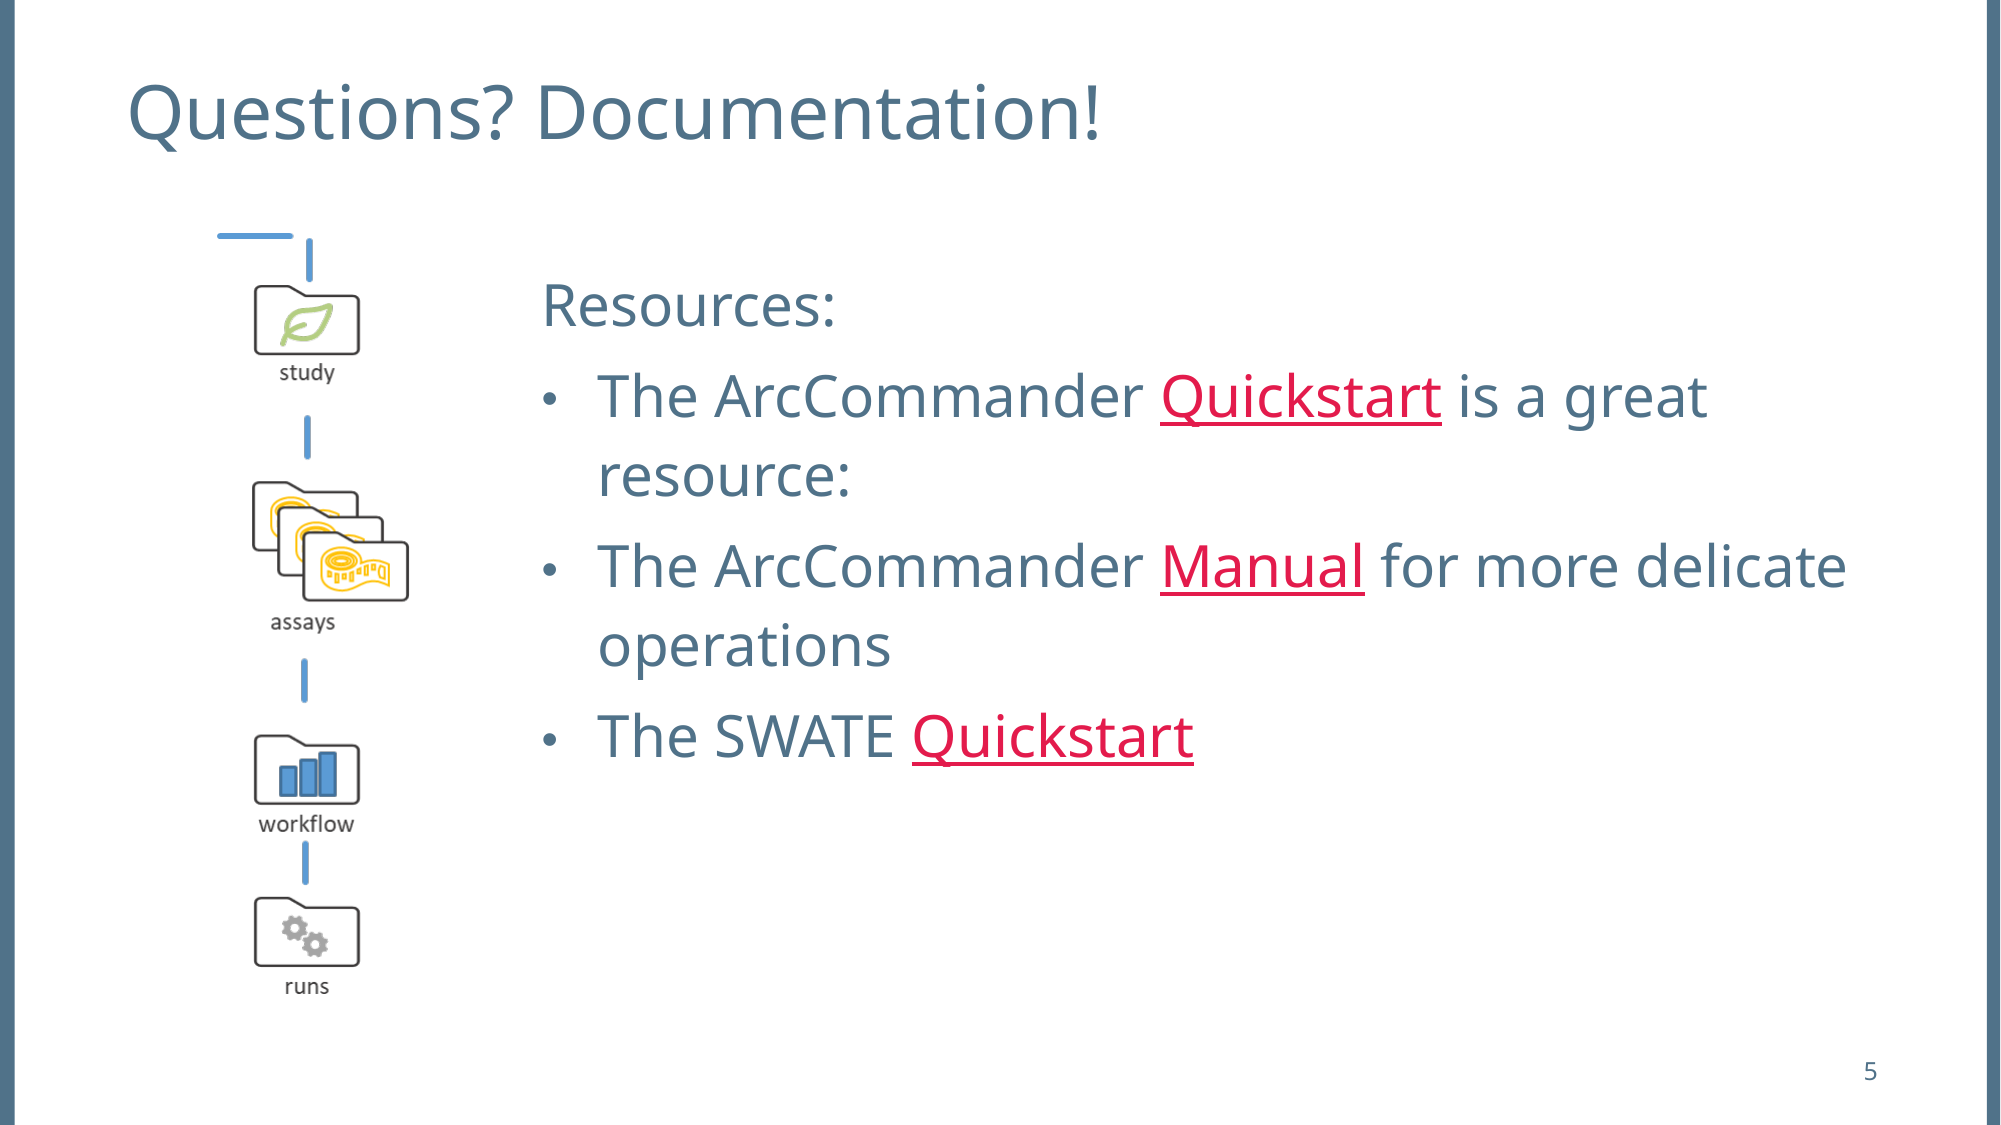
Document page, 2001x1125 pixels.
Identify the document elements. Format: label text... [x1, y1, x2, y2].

picture [217, 233, 424, 1017]
slide_number 5 [1442, 1042, 1893, 1103]
list Resources: The ArcCommander Quickstart is a great resource: The ArcCommander Manual for more delicate operations The SWATE Quickstart [526, 260, 1974, 1103]
title Questions? Documentation! [111, 1, 2000, 219]
